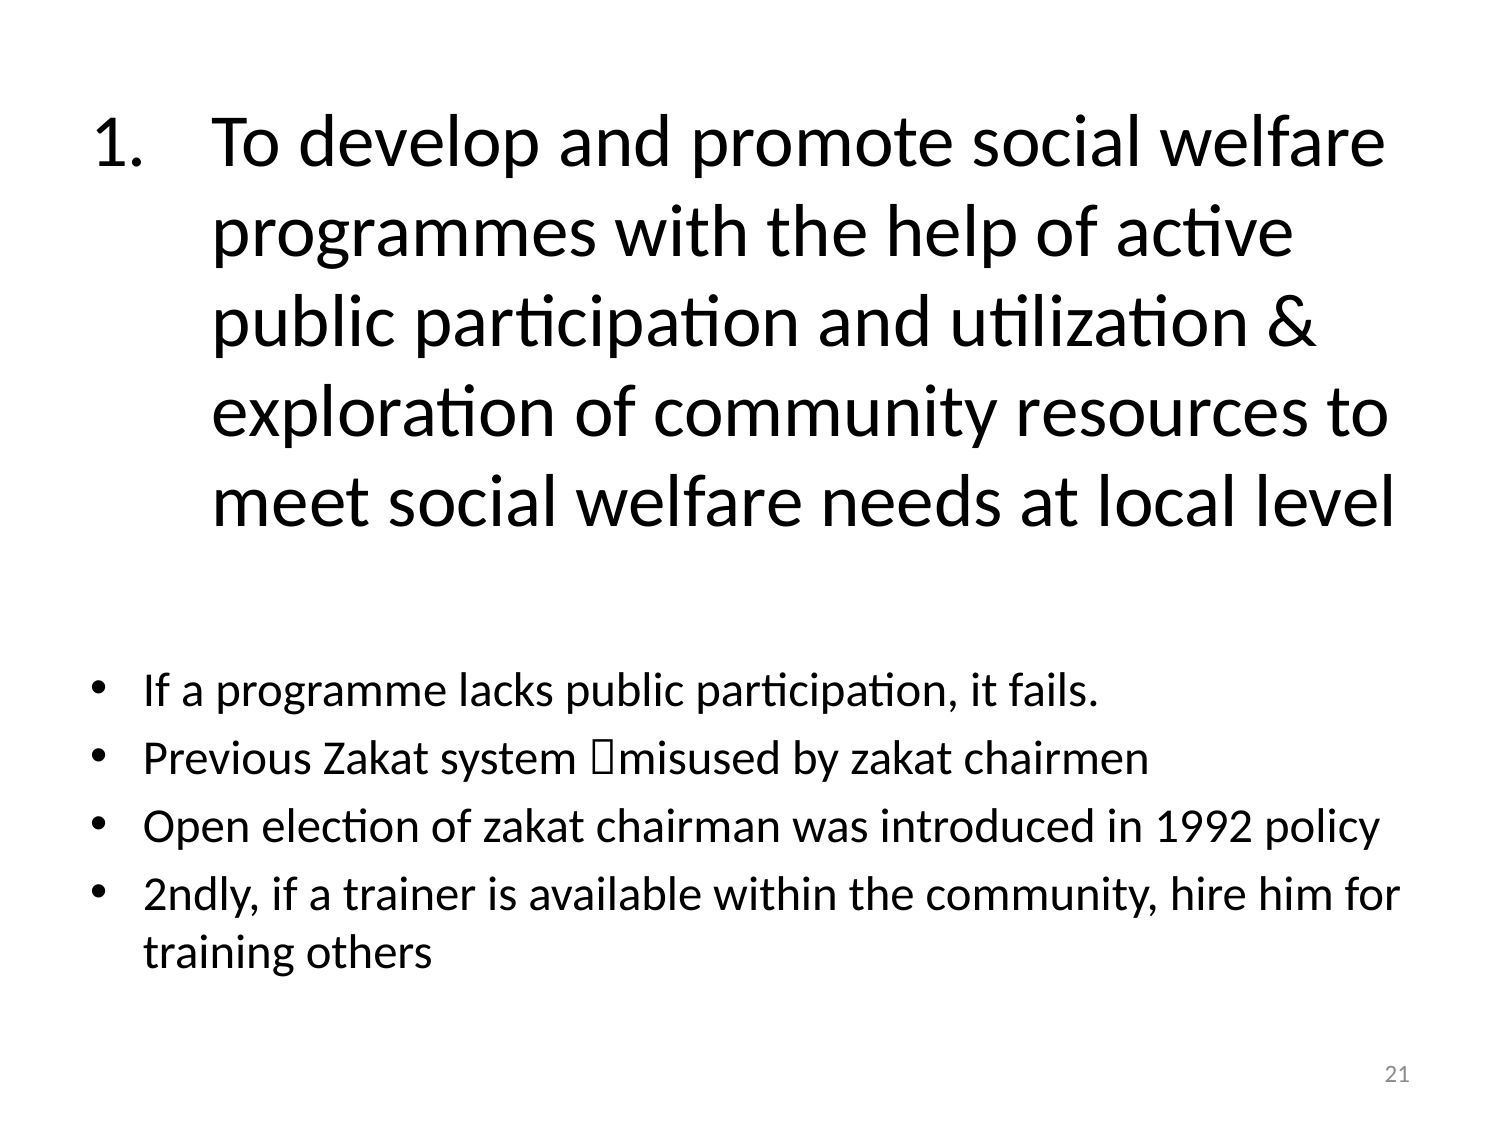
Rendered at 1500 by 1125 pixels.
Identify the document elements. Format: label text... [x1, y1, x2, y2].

list If a programme lacks public participation, it fails. Previous Zakat system misused by zakat chairmen Open election of zakat chairman was introduced in 1992 policy 2ndly, if a trainer is available within the community, hire him for training others [75, 650, 1425, 1005]
title To develop and promote social welfare programmes with the help of active public participation and utilization & exploration of community resources to meet social welfare needs at local level [75, 45, 1425, 588]
slide_number 21 [1074, 1042, 1425, 1103]
